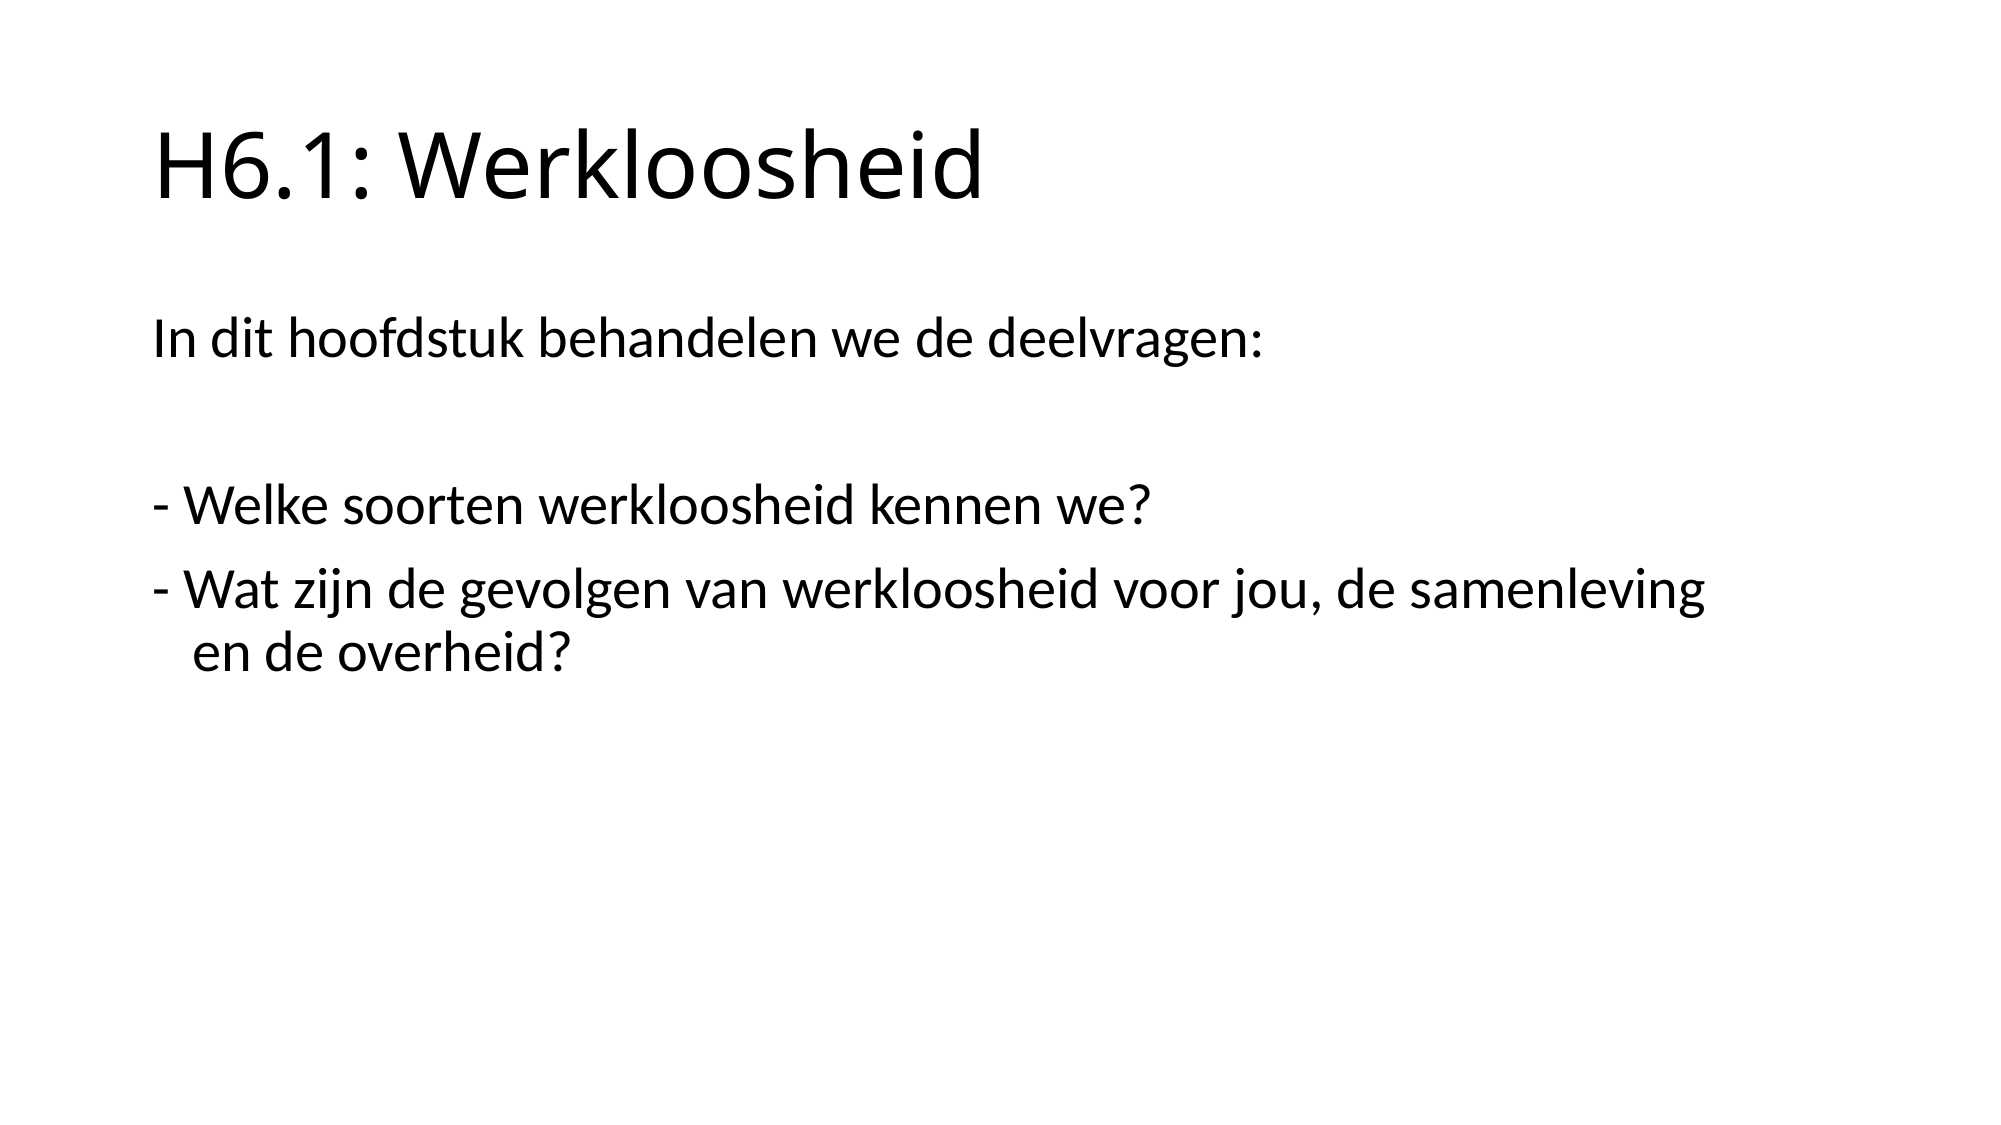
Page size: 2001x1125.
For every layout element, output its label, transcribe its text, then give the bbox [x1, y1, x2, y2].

list In dit hoofdstuk behandelen we de deelvragen: - Welke soorten werkloosheid kennen we? - Wat zijn de gevolgen van werkloosheid voor jou, de samenleving en de overheid? [137, 299, 1863, 1014]
title H6.1: Werkloosheid [137, 59, 1863, 278]
